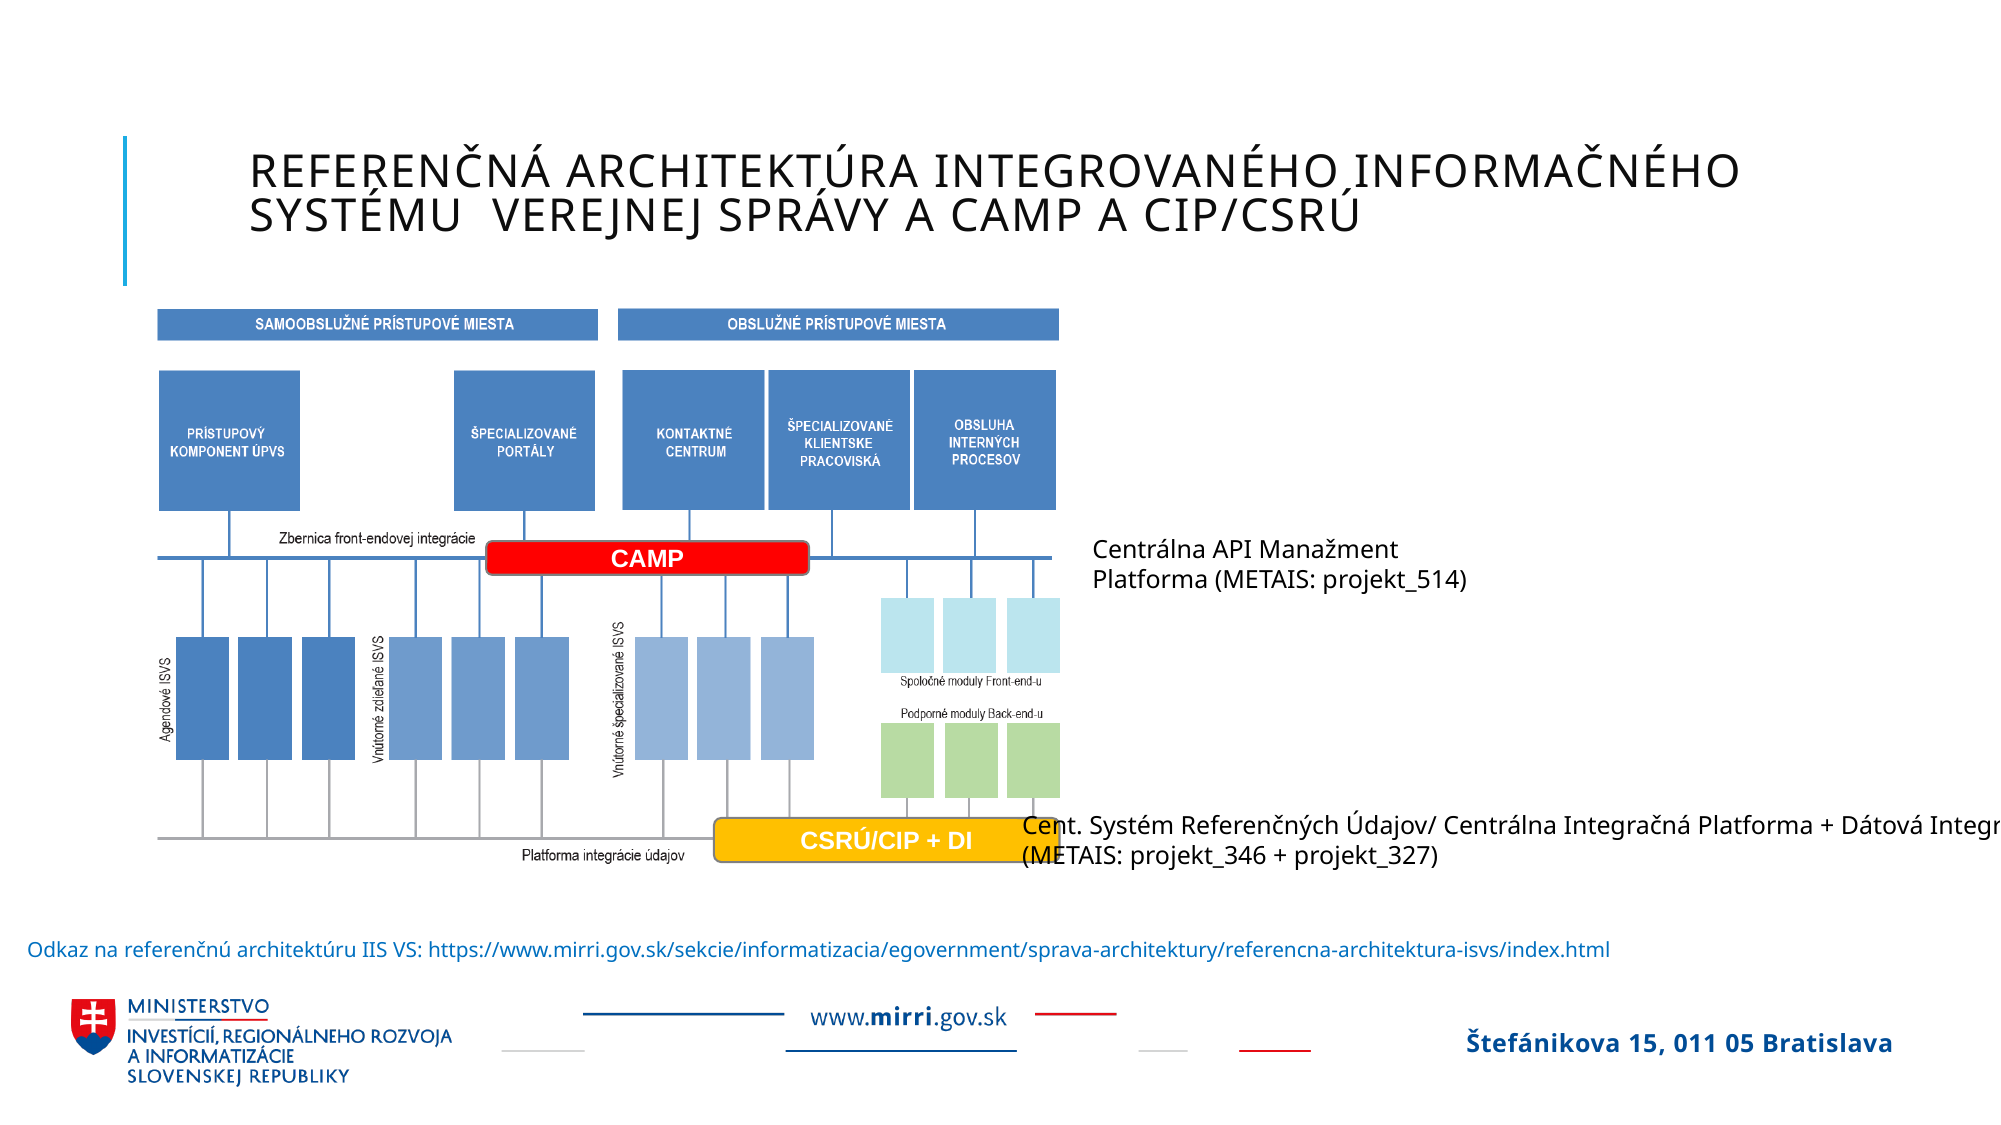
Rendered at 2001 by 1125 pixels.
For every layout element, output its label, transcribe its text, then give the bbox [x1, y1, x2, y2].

picture [151, 302, 1065, 868]
picture [501, 1006, 1311, 1052]
text_box Cent. Systém Referenčných Údajov/ Centrálna Integračná Platforma + Dátová Integrácia (METAIS: projekt_346 + projekt_327) [1007, 802, 2000, 877]
text_box Centrálna API Manažment Platforma (METAIS: projekt_514) [1077, 526, 1508, 602]
picture [71, 999, 452, 1087]
text_box Odkaz na referenčnú architektúru IIS VS: https://www.mirri.gov.sk/sekcie/informatizacia/egovernment/sprava-architektury/referencna-architektura-isvs/index.html [12, 929, 1625, 969]
title Referenčná architektúra Integrovaného informačného systému verejnej správy a CAMP a CIP/CSRÚ [249, 153, 1750, 276]
